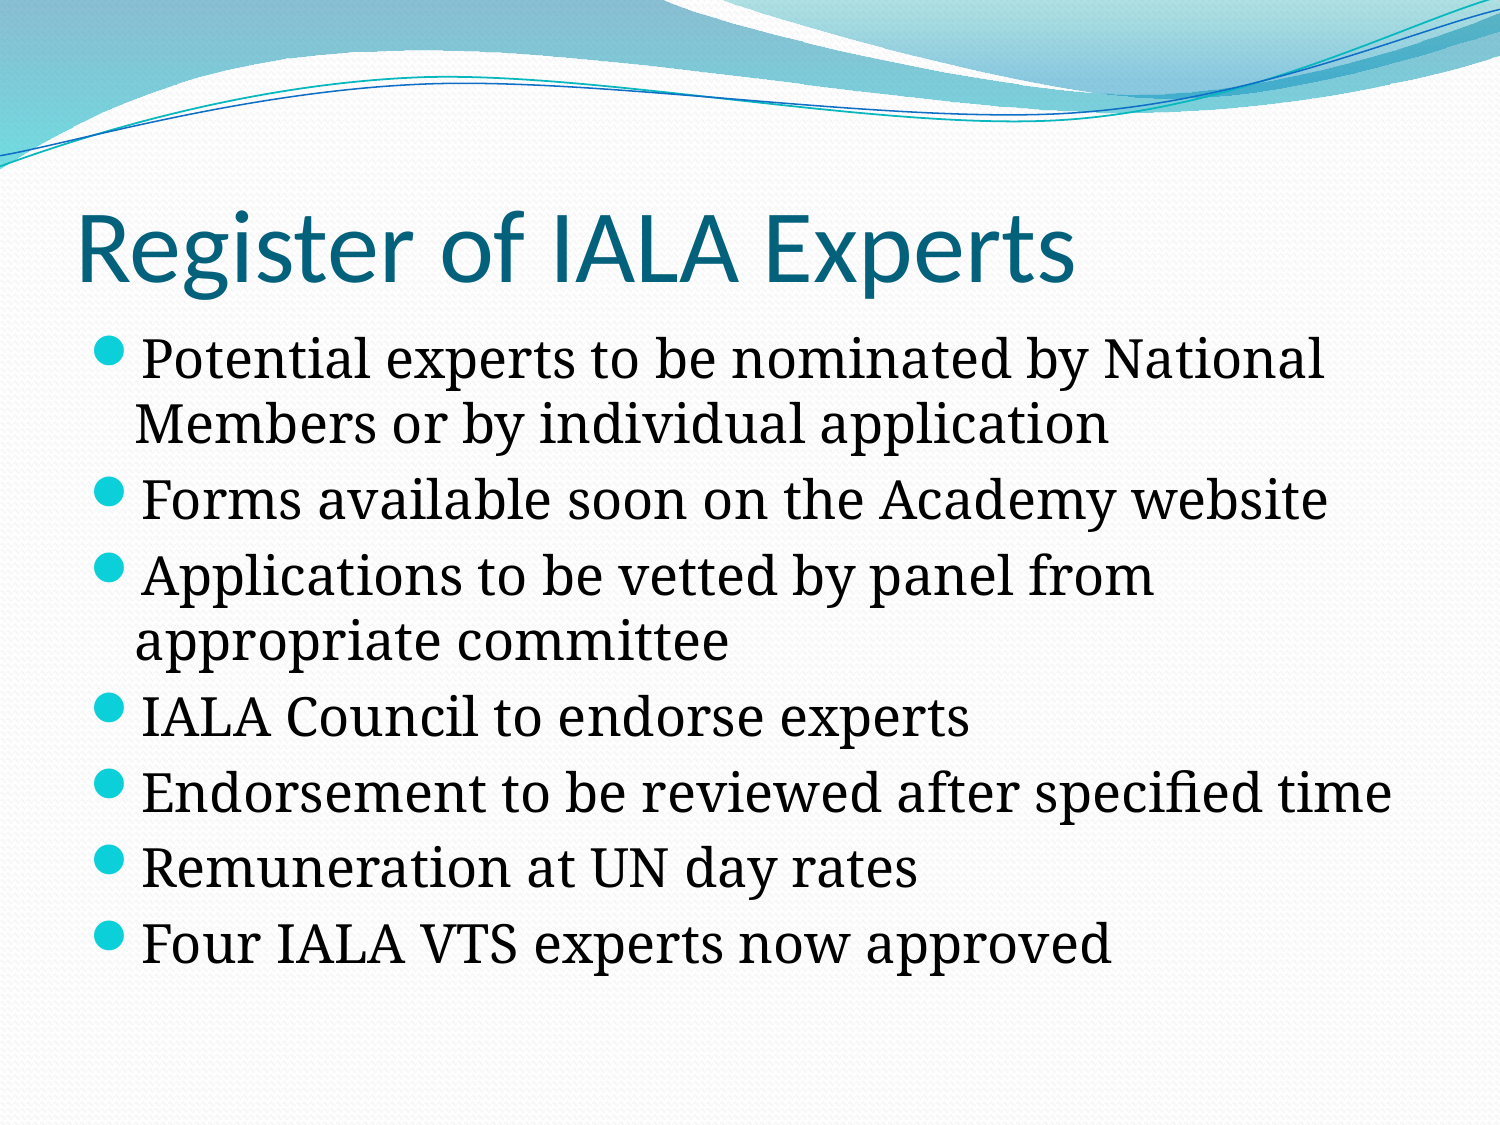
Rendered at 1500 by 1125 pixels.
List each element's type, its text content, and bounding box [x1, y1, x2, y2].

list Potential experts to be nominated by National Members or by individual application Forms available soon on the Academy website Applications to be vetted by panel from appropriate committee IALA Council to endorse experts Endorsement to be reviewed after specified time Remuneration at UN day rates Four IALA VTS experts now approved [75, 317, 1425, 1038]
title Register of IALA Experts [75, 115, 1425, 303]
